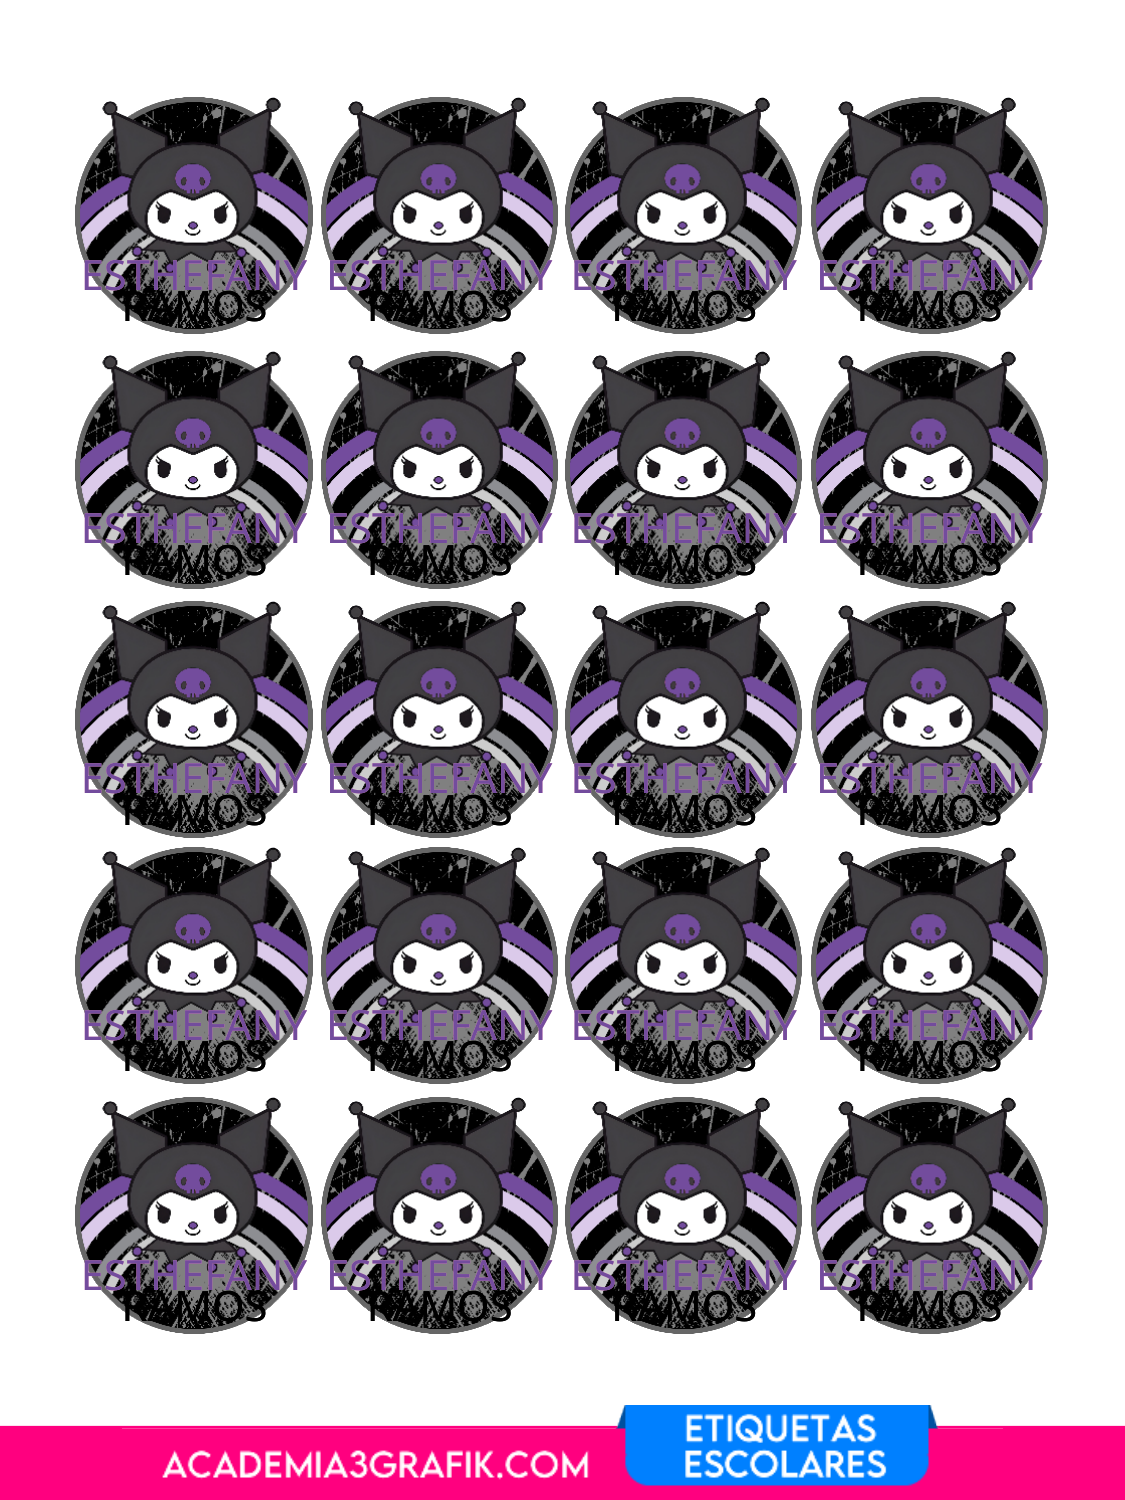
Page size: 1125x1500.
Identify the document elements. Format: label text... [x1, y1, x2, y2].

picture [321, 97, 558, 334]
text_box ESTHEFANY [1048, 1240, 1058, 1306]
picture [321, 1097, 558, 1334]
picture [75, 1097, 313, 1334]
text_box ESTHEFANY [558, 494, 565, 560]
text_box RAMOS [106, 1084, 283, 1088]
picture [811, 351, 1048, 589]
text_box ESTHEFANY [1048, 494, 1058, 560]
picture [75, 847, 313, 1084]
picture [321, 351, 558, 589]
text_box ESTHEFANY [66, 1240, 75, 1306]
picture [811, 847, 1048, 1084]
text_box ESTHEFANY [558, 1240, 565, 1306]
picture [565, 1097, 802, 1334]
text_box ESTHEFANY [558, 240, 565, 306]
text_box ESTHEFANY [802, 240, 811, 306]
picture [565, 601, 802, 839]
text_box ESTHEFANY [313, 1240, 321, 1306]
text_box ESTHEFANY [802, 1240, 811, 1306]
text_box ESTHEFANY [558, 744, 565, 810]
picture [75, 97, 313, 334]
text_box RAMOS [841, 334, 1018, 338]
text_box RAMOS [596, 1334, 773, 1338]
text_box RAMOS [841, 1084, 1018, 1088]
text_box ESTHEFANY [66, 990, 75, 1056]
text_box ESTHEFANY [802, 744, 811, 810]
text_box ESTHEFANY [313, 990, 321, 1056]
picture [811, 601, 1048, 839]
text_box ESTHEFANY [66, 240, 75, 306]
text_box ESTHEFANY [558, 990, 565, 1056]
text_box ESTHEFANY [802, 494, 811, 560]
text_box ESTHEFANY [802, 990, 811, 1056]
picture [565, 847, 802, 1084]
text_box ESTHEFANY [313, 240, 321, 306]
text_box ESTHEFANY [313, 744, 321, 810]
text_box RAMOS [352, 334, 528, 338]
picture [565, 351, 802, 589]
text_box RAMOS [596, 1084, 773, 1088]
picture [811, 97, 1048, 334]
picture [75, 601, 313, 839]
text_box RAMOS [106, 334, 283, 338]
text_box RAMOS [106, 1334, 283, 1338]
text_box ESTHEFANY [313, 494, 321, 560]
picture [122, 1405, 1003, 1500]
text_box RAMOS [841, 1334, 1018, 1338]
text_box RAMOS [352, 1334, 528, 1338]
text_box ESTHEFANY [1048, 744, 1058, 810]
text_box ESTHEFANY [66, 494, 75, 560]
picture [565, 97, 802, 334]
text_box ESTHEFANY [1048, 990, 1058, 1056]
picture [75, 351, 313, 589]
text_box ESTHEFANY [66, 744, 75, 810]
text_box ESTHEFANY [1048, 240, 1058, 306]
text_box RAMOS [352, 1084, 528, 1088]
text_box RAMOS [596, 334, 773, 338]
picture [321, 601, 558, 839]
picture [321, 847, 558, 1084]
picture [811, 1097, 1048, 1334]
